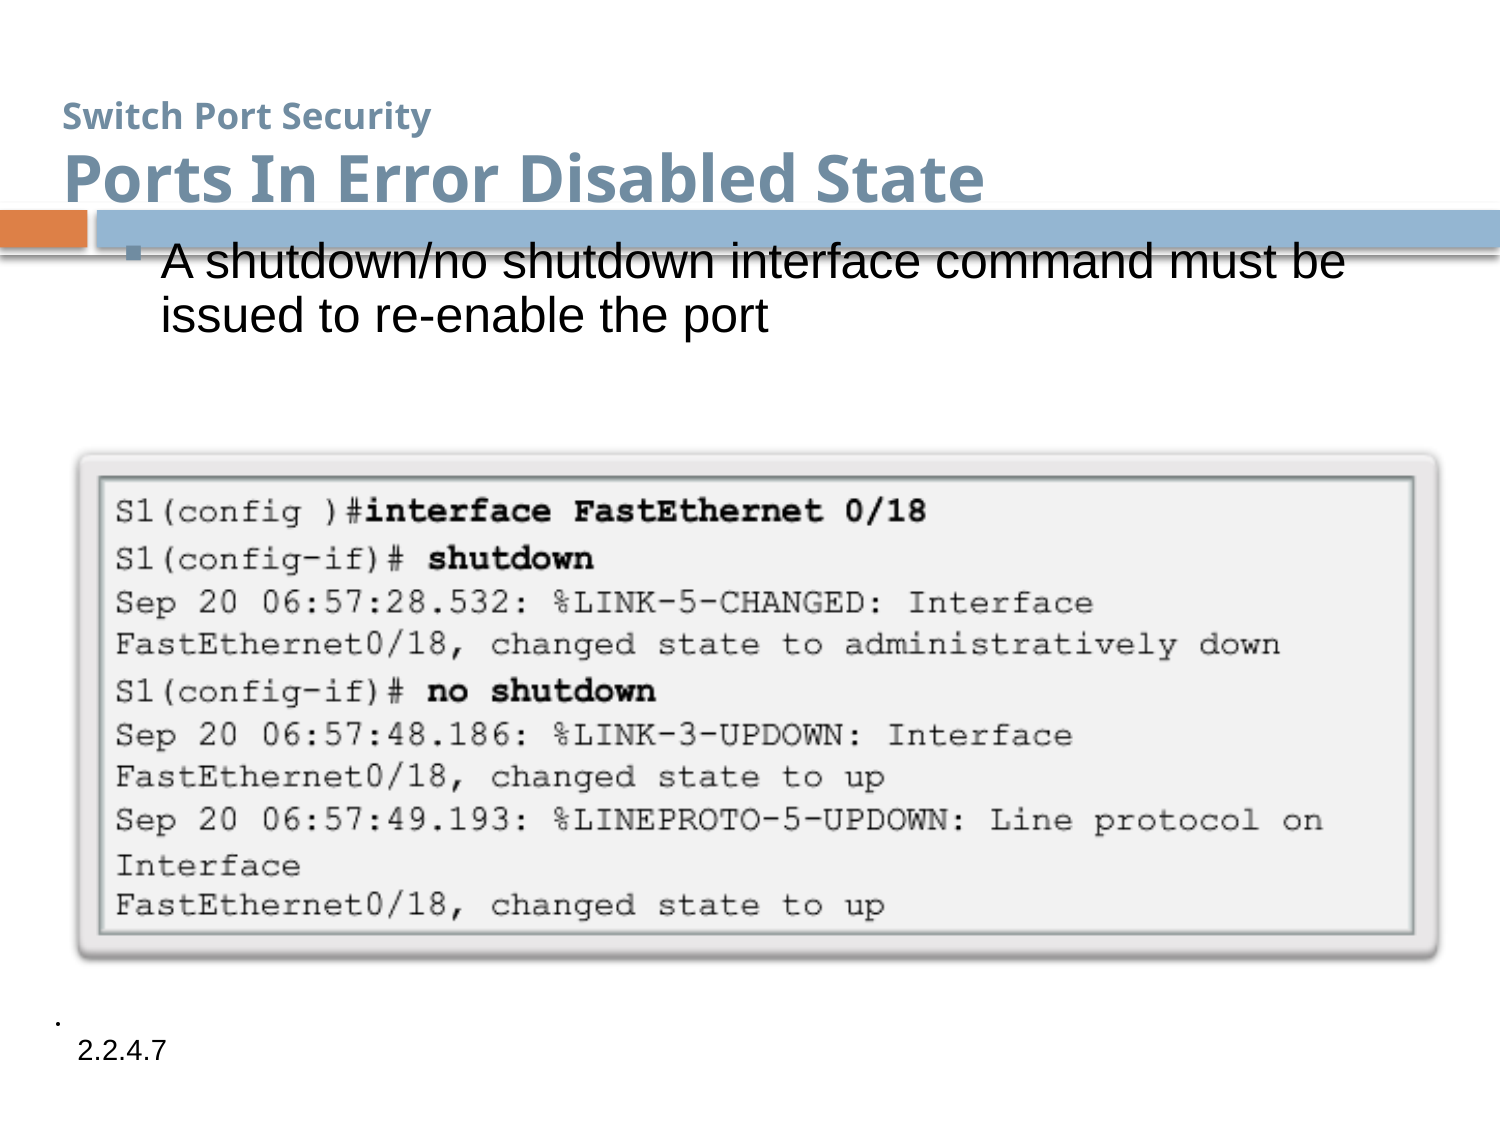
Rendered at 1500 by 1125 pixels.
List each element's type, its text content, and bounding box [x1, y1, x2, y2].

text_box [83, 230, 1387, 437]
title Switch Port Security Ports In Error Disabled State [47, 85, 1384, 224]
picture [65, 438, 1448, 974]
